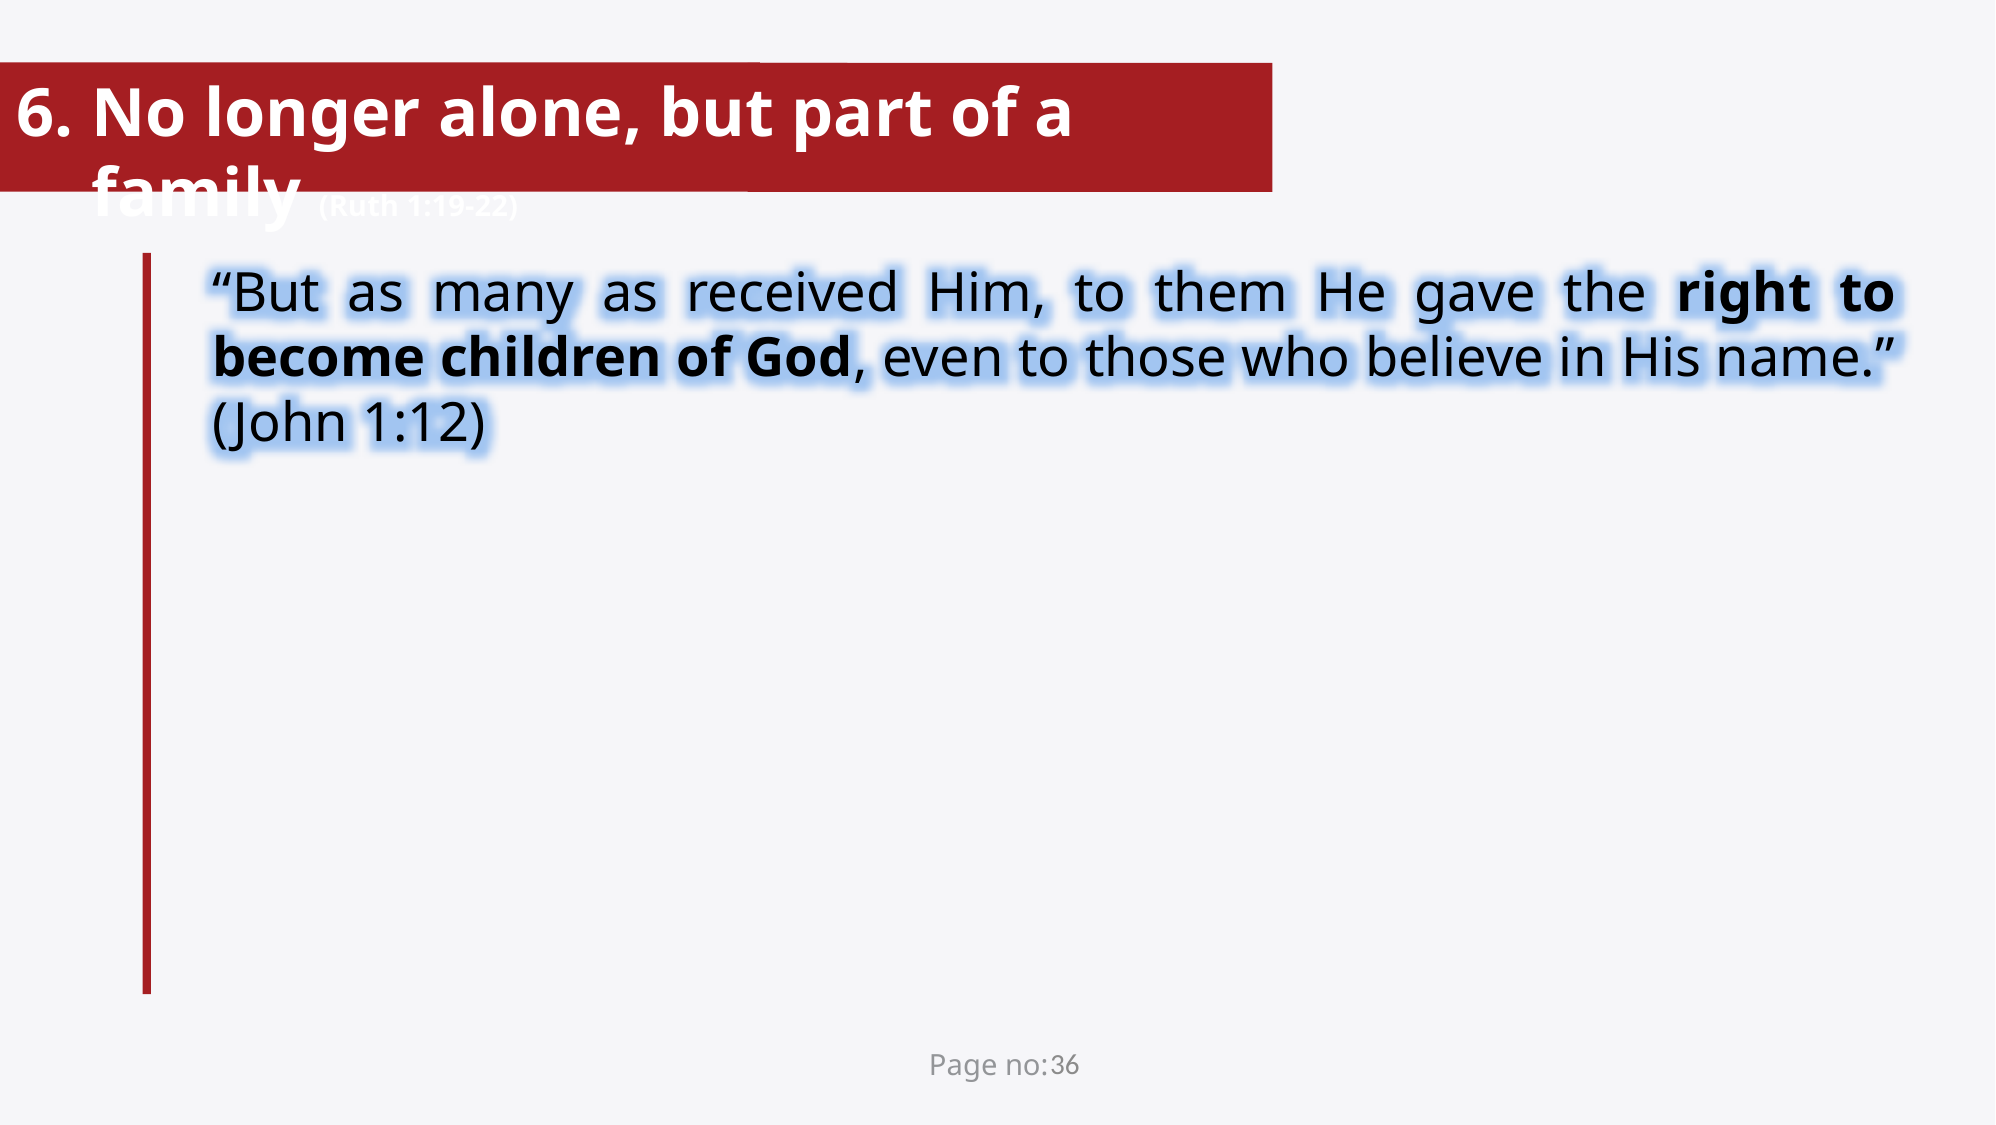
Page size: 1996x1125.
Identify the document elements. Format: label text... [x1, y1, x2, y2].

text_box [1, 62, 1273, 194]
text_box “But as many as received Him, to them He gave the right to become children of God, even to those who believe in His name.” (John 1:12) [198, 249, 1911, 460]
